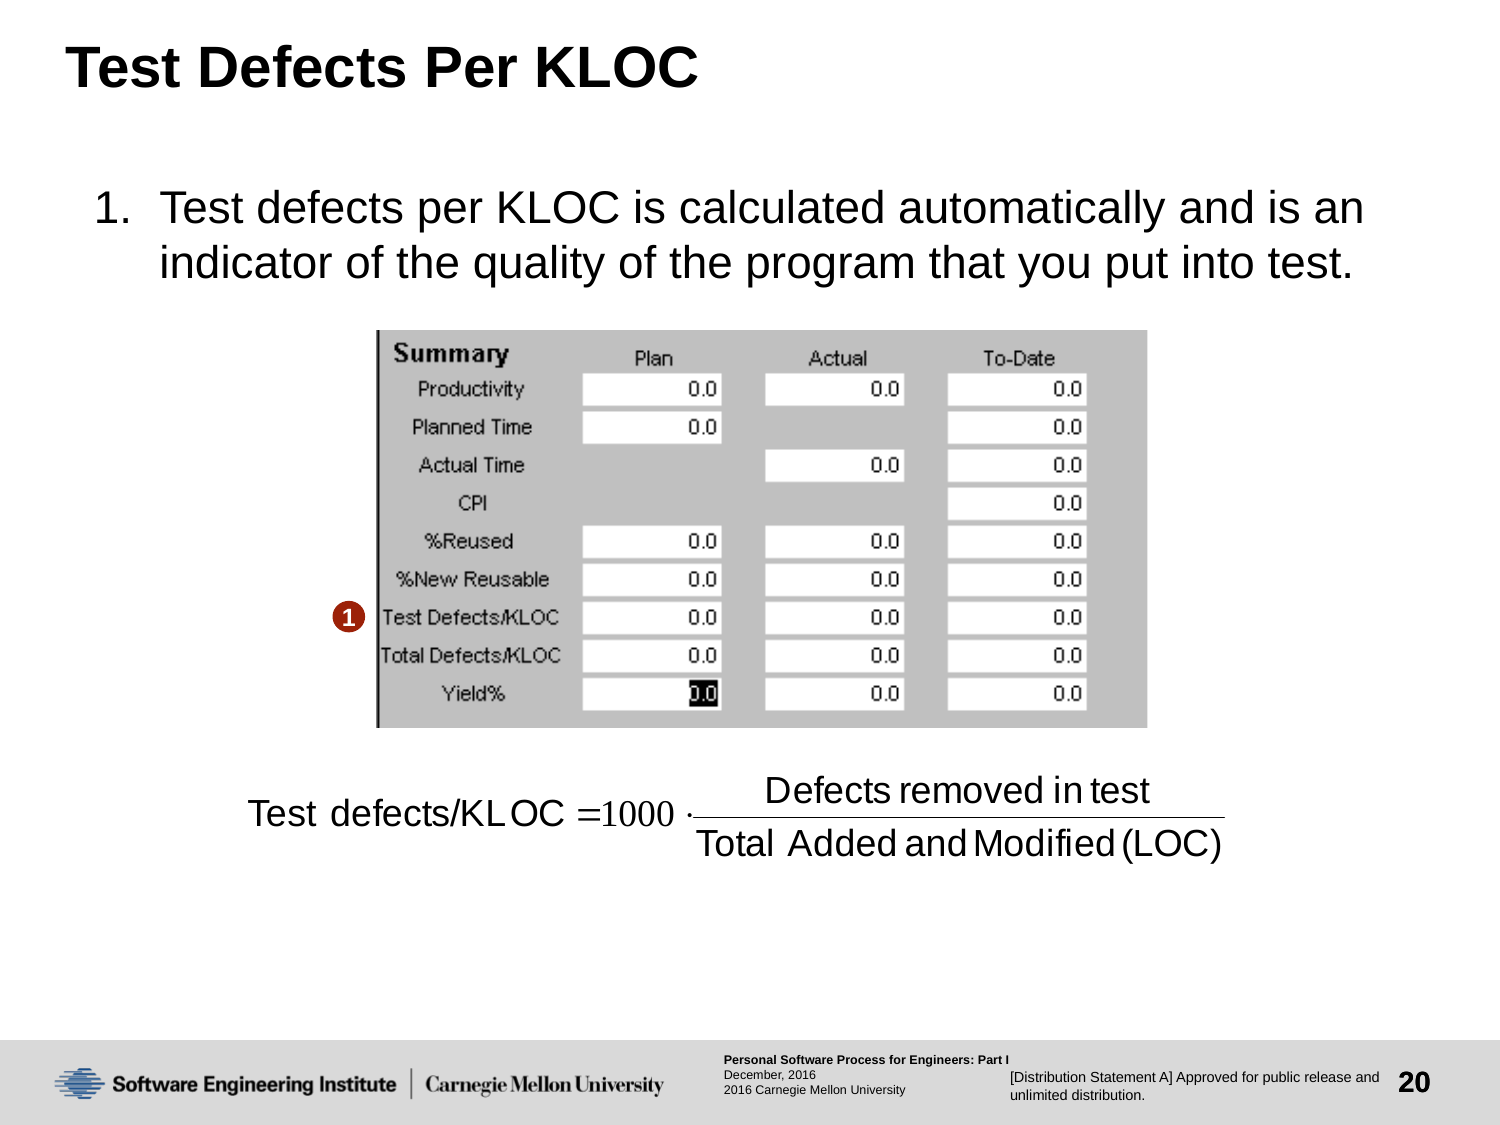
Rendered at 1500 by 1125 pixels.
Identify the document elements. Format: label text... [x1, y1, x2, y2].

title Test Defects Per KLOC [65, 37, 1313, 148]
picture [46, 1061, 673, 1104]
list Test defects per KLOC is calculated automatically and is an indicator of the quality of the program that you put into test. [65, 177, 1431, 334]
picture [332, 330, 1148, 728]
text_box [242, 767, 1231, 871]
